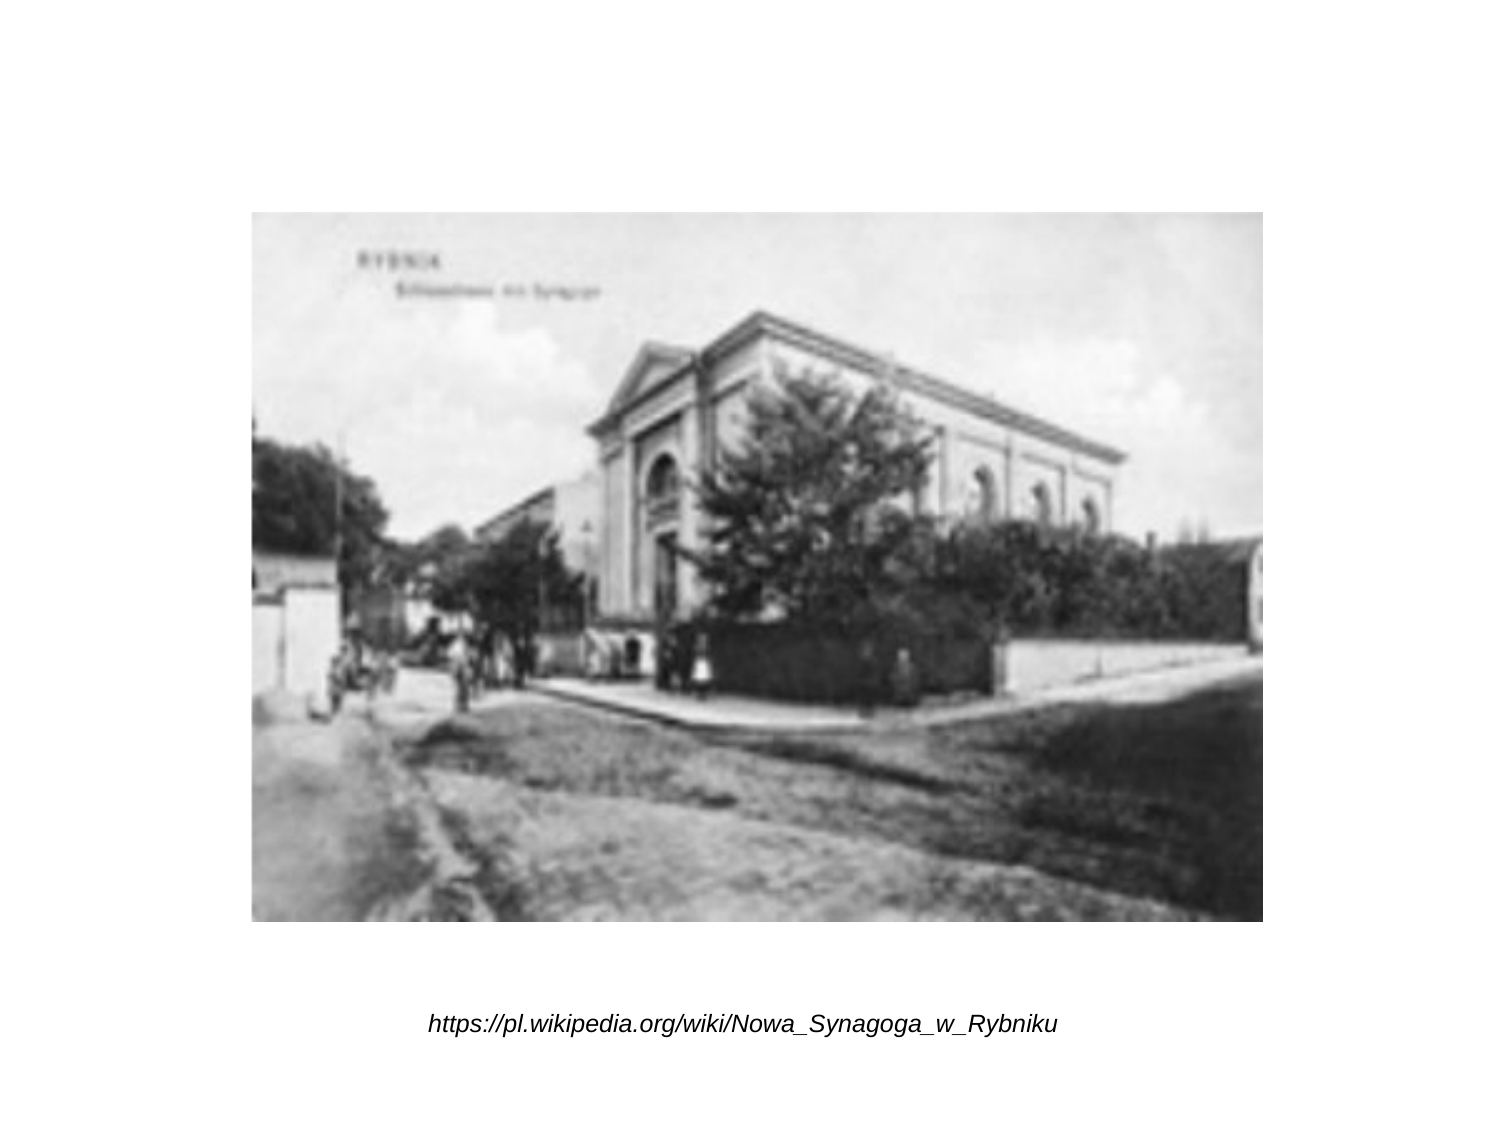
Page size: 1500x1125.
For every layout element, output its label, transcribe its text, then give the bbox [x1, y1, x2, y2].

picture [249, 212, 1263, 922]
text_box https://pl.wikipedia.org/wiki/Nowa_Synagoga_w_Rybniku [250, 999, 1238, 1046]
